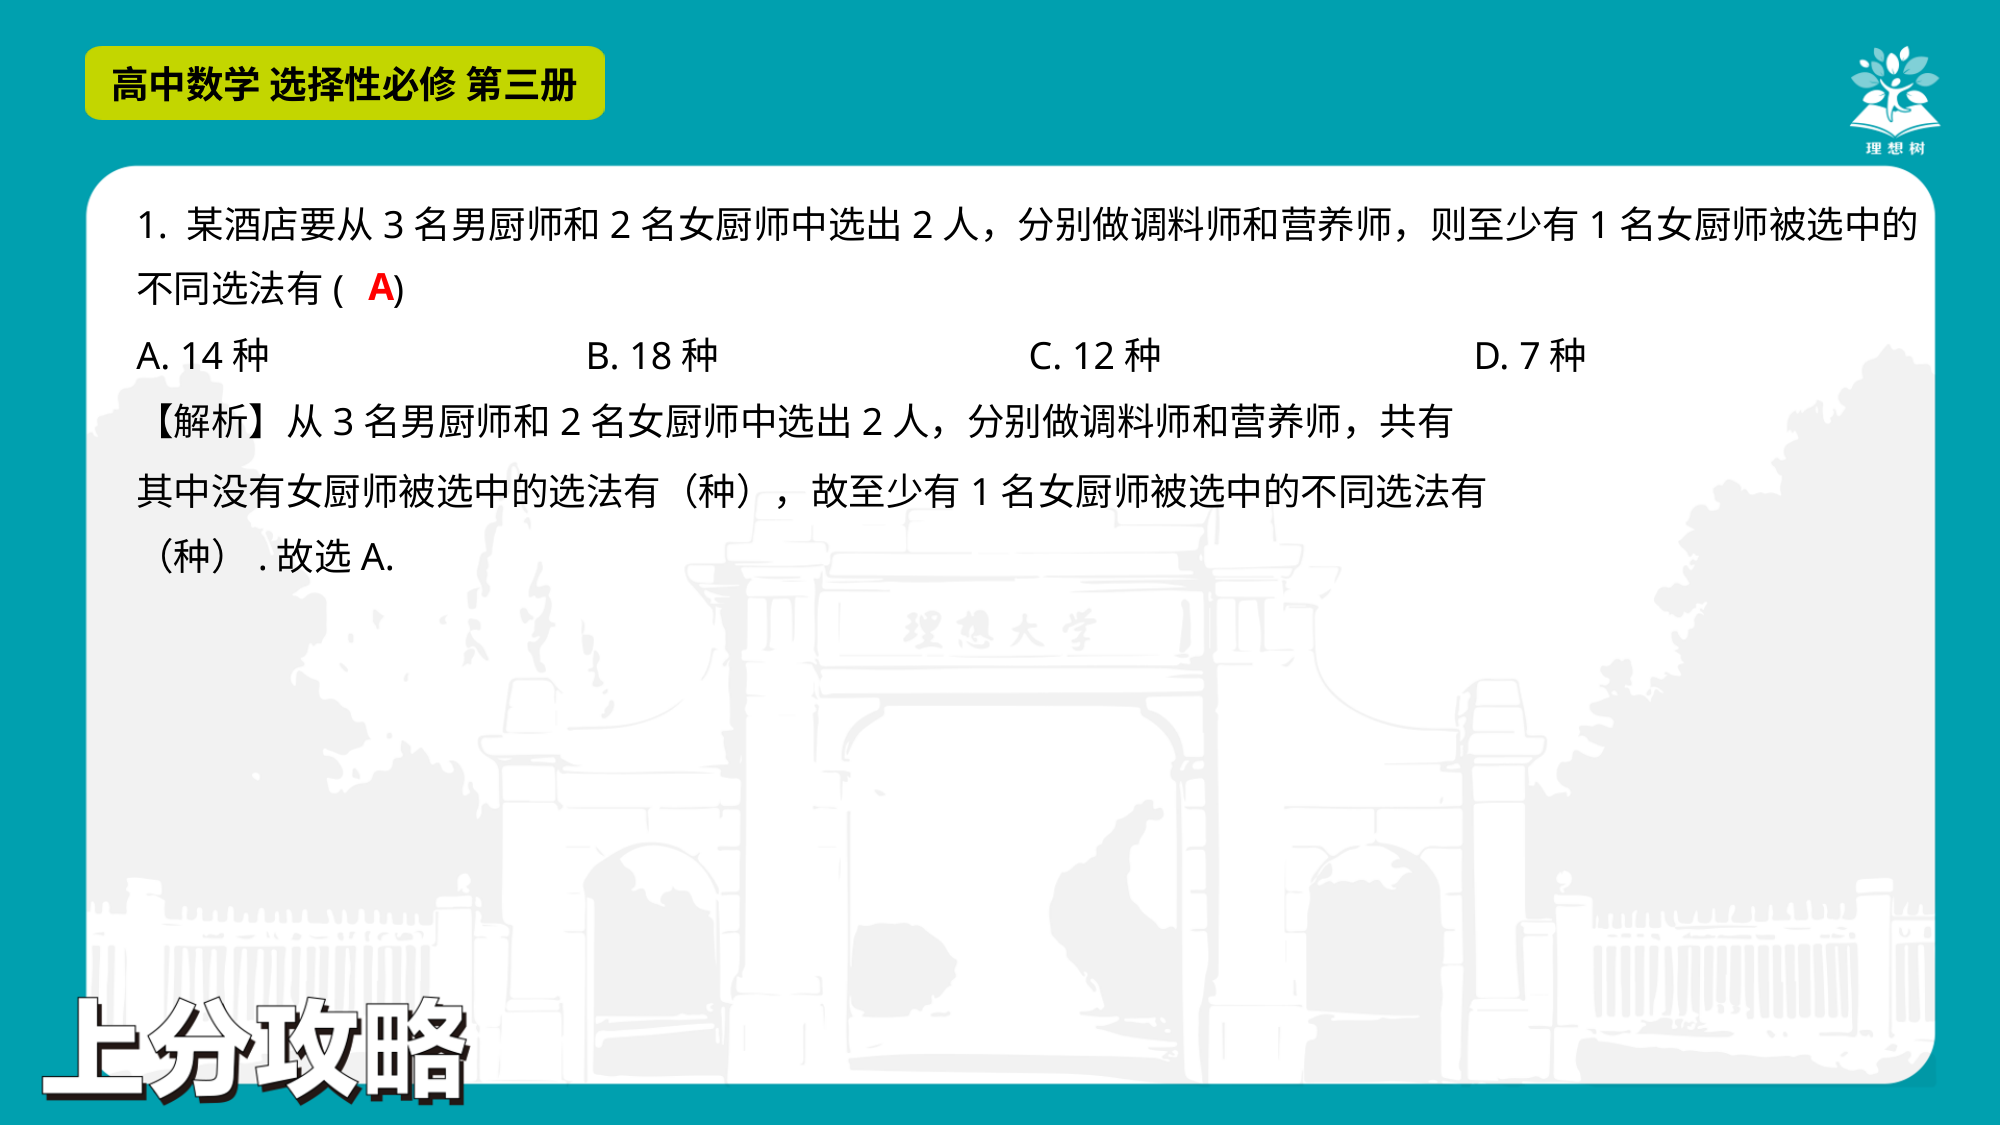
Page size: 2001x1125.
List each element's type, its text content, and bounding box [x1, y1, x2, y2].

text_box A. 14种 B. 18种 C. 12种 D. 7种 [136, 310, 1865, 370]
text_box 1. 某酒店要从3名男厨师和2名女厨师中选出2人，分别做调料师和营养师，则至少有1名女厨师被选中的 不同选法有( ) [136, 177, 1865, 304]
text_box A [354, 243, 409, 302]
picture [0, 0, 2000, 1125]
